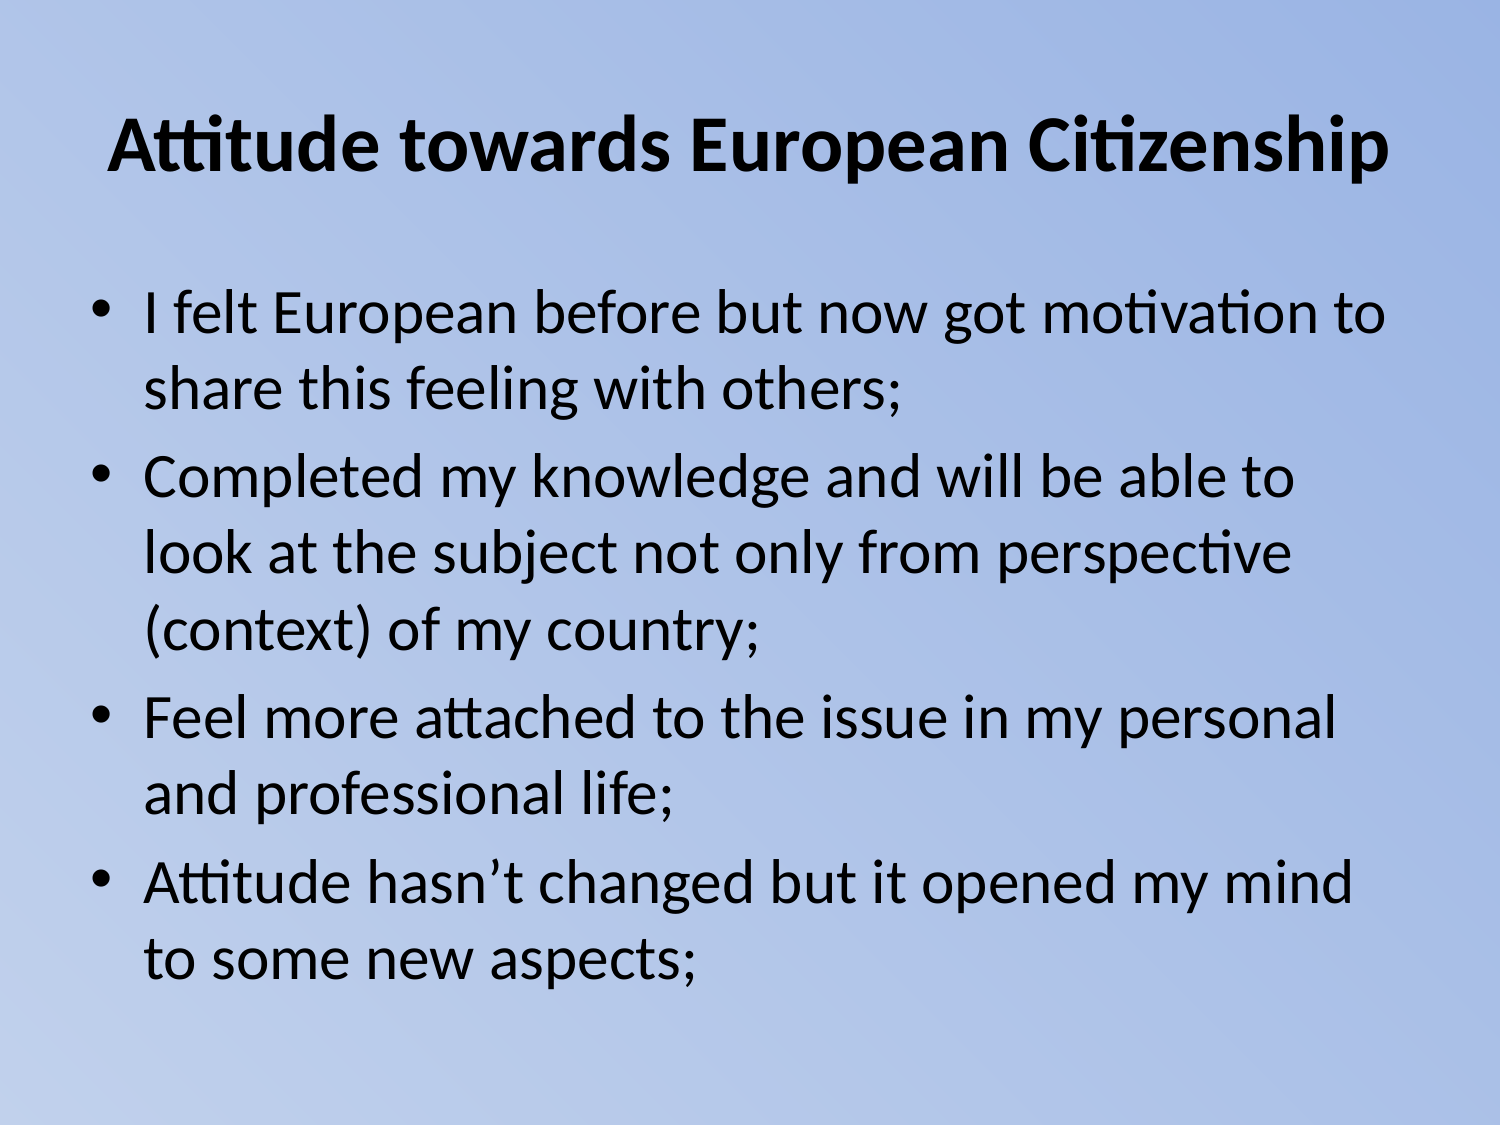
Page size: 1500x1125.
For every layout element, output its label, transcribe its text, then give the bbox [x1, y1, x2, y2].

list I felt European before but now got motivation to share this feeling with others; Completed my knowledge and will be able to look at the subject not only from perspective (context) of my country; Feel more attached to the issue in my personal and professional life; Attitude hasn’t changed but it opened my mind to some new aspects; [75, 262, 1425, 1005]
title Attitude towards European Citizenship [75, 45, 1425, 233]
